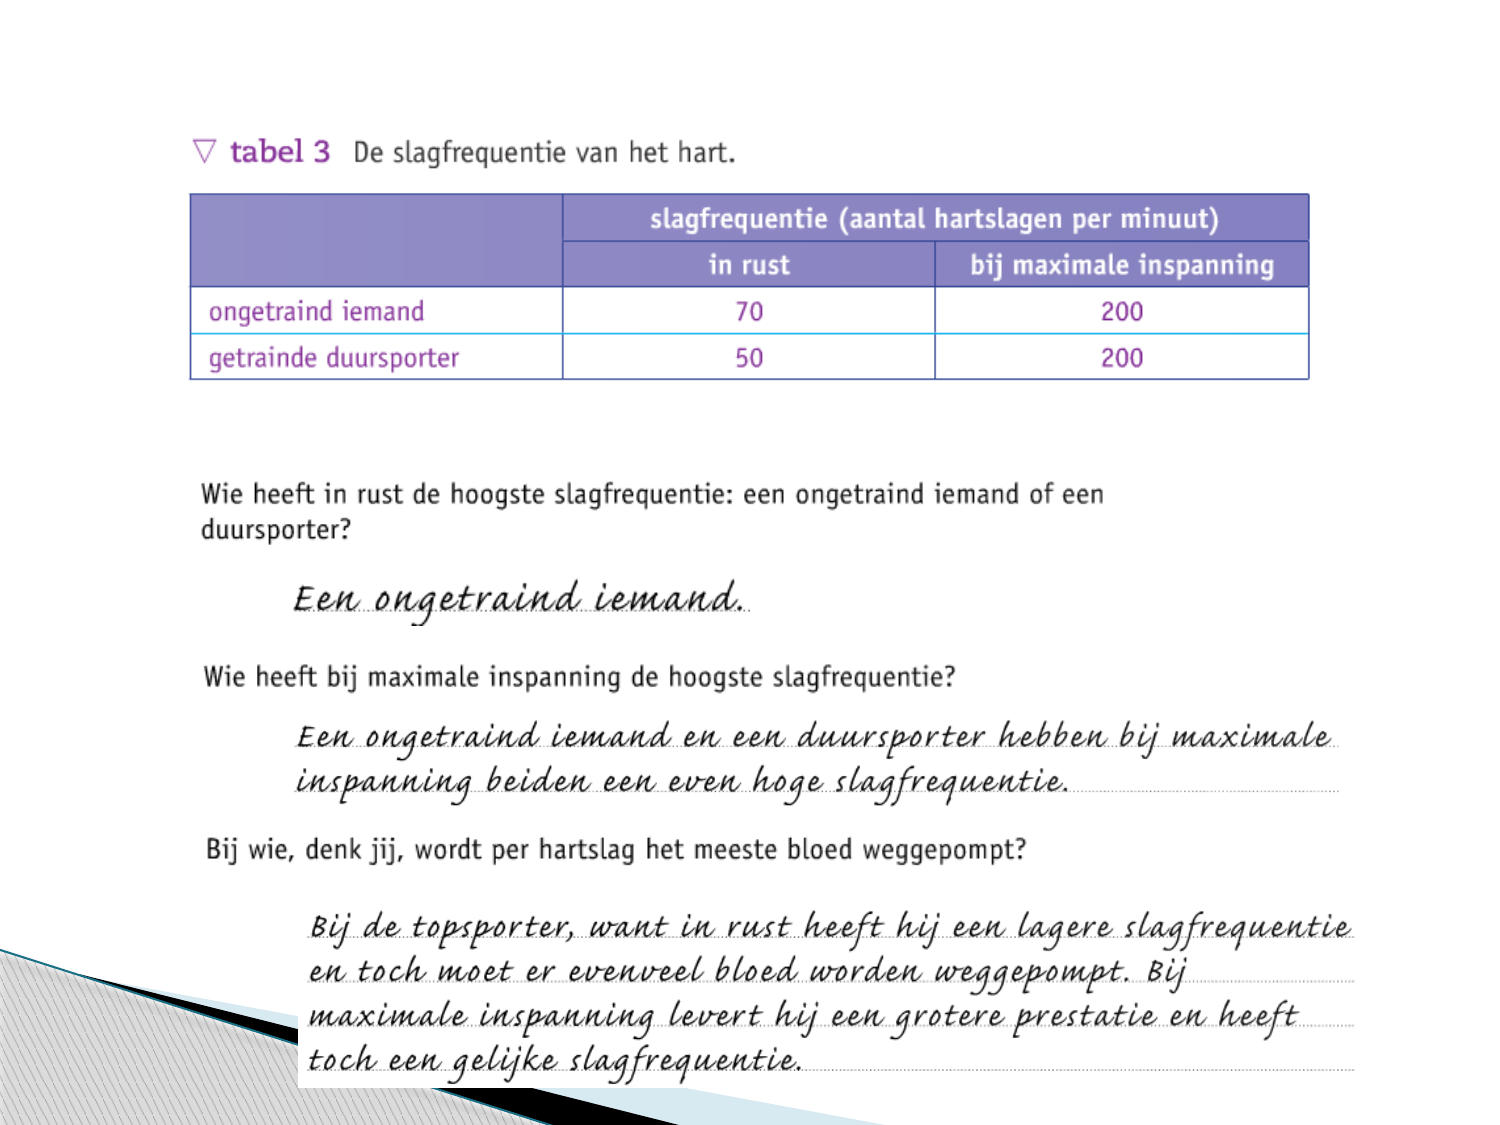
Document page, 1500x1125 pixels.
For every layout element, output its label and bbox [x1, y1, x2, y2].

picture [164, 101, 1335, 421]
picture [298, 904, 1361, 1088]
picture [194, 822, 1039, 870]
picture [293, 574, 751, 627]
picture [195, 651, 975, 703]
picture [293, 713, 1340, 820]
picture [194, 467, 1132, 556]
